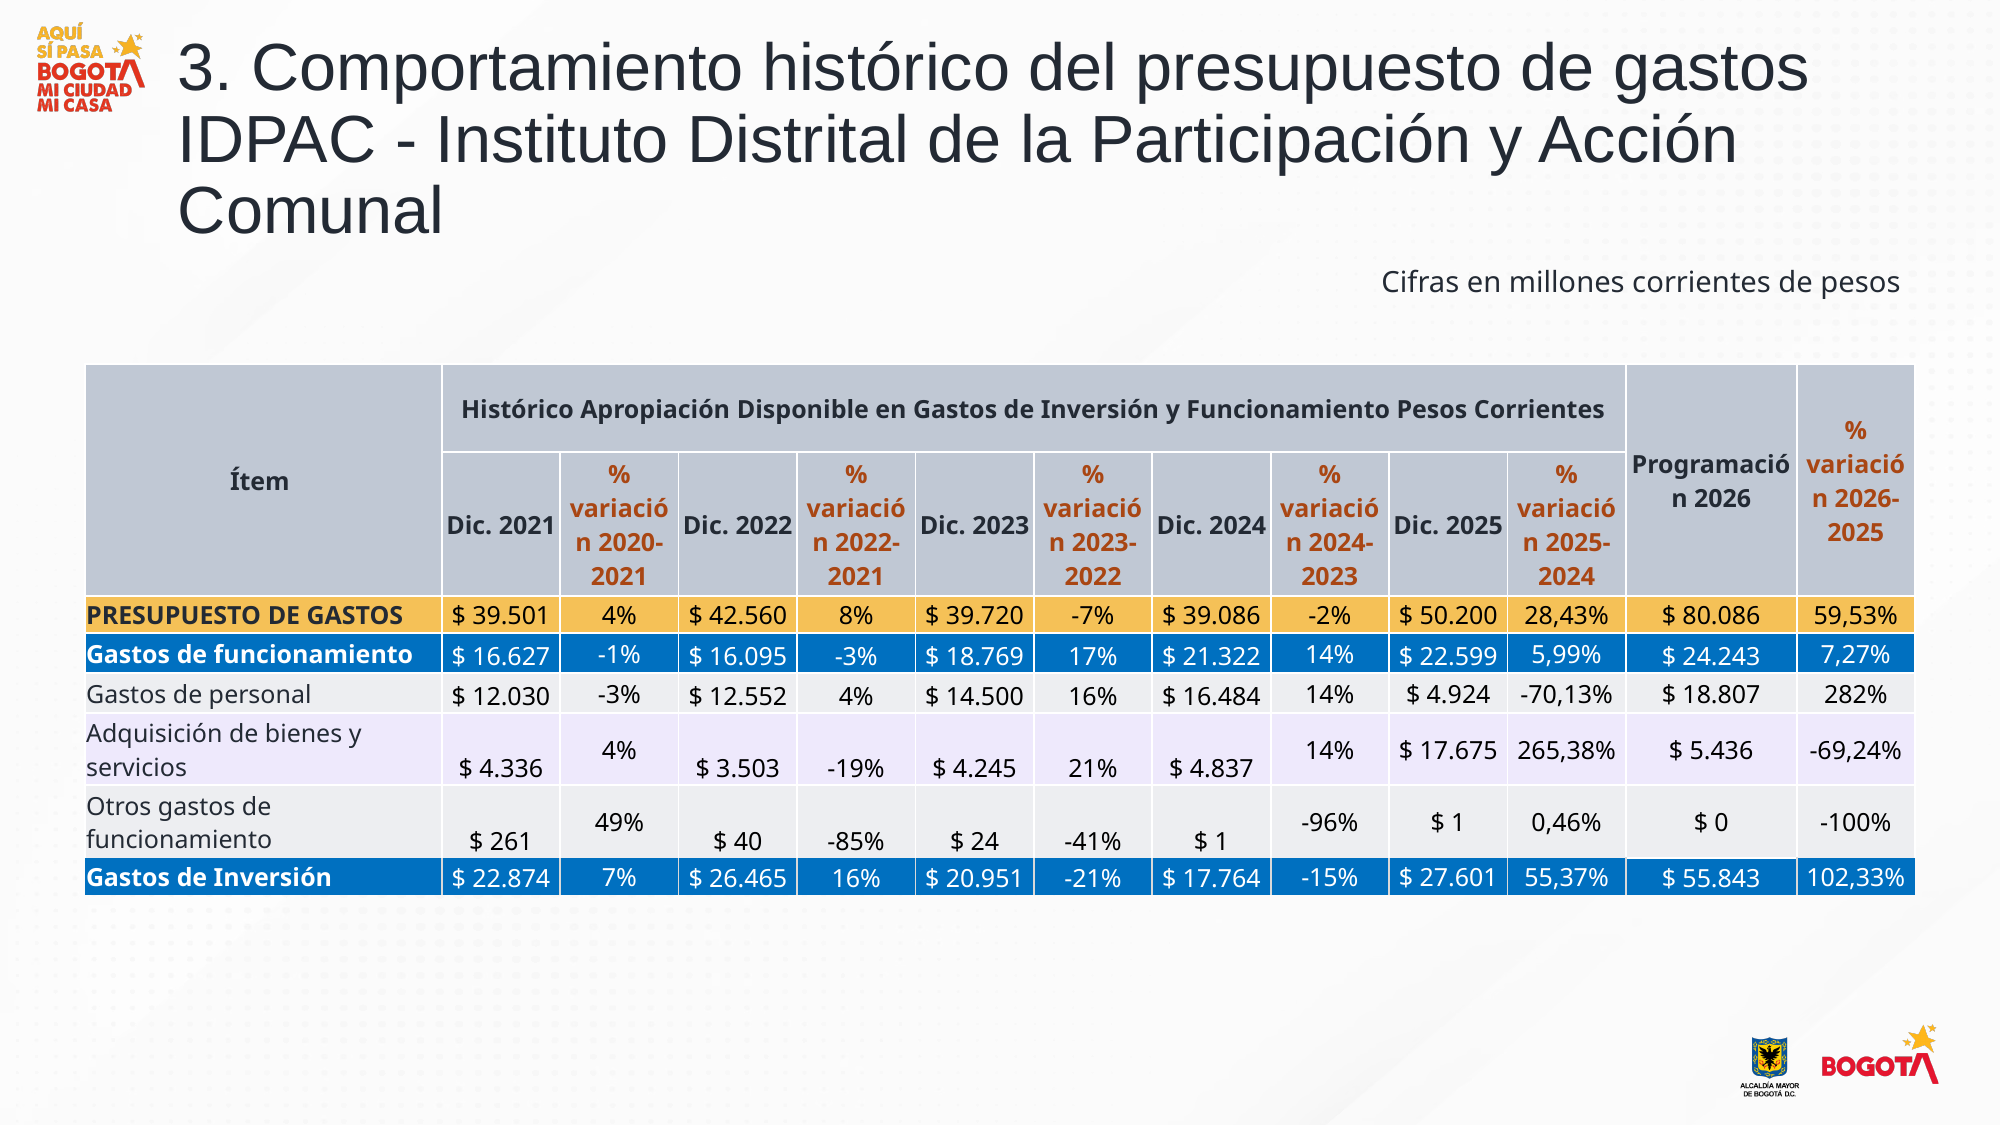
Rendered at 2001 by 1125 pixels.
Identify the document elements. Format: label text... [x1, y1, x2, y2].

table_cell -3% [561, 674, 678, 712]
table_cell 5,99% [1508, 634, 1625, 672]
table_header Ítem [86, 365, 441, 595]
table_cell 49% [561, 786, 678, 858]
table_cell Gastos de Inversión [85, 858, 441, 895]
table_cell $ 42.560 [679, 597, 796, 632]
table_cell $ 18.769 [916, 634, 1033, 672]
table_cell 14% [1272, 674, 1388, 712]
table_cell -100% [1798, 786, 1914, 858]
table_cell $ 17.675 [1390, 714, 1507, 784]
table_cell $ 80.086 [1627, 597, 1796, 632]
table_cell Gastos de personal [86, 674, 441, 712]
table_cell -69,24% [1798, 714, 1914, 784]
table_cell $ 5.436 [1627, 714, 1796, 784]
table_cell -19% [798, 714, 915, 784]
table_cell % variación 2024-2023 [1272, 453, 1388, 595]
table_cell $ 4.837 [1153, 714, 1270, 784]
table_cell $ 16.095 [679, 634, 796, 672]
table_cell $ 26.465 [679, 858, 796, 895]
table_cell $ 12.030 [443, 674, 559, 712]
table_cell $ 55.843 [1627, 859, 1796, 895]
table_cell -21% [1035, 858, 1151, 895]
table_cell $ 16.627 [443, 634, 559, 672]
table_cell $ 17.764 [1153, 858, 1270, 895]
table_cell $ 24.243 [1627, 634, 1796, 672]
table_cell $ 14.500 [916, 674, 1033, 712]
table_cell $ 27.601 [1390, 858, 1507, 895]
table_header Programación 2026 [1627, 365, 1796, 595]
table_cell $ 0 [1627, 786, 1796, 857]
table_cell 8% [798, 597, 915, 632]
table_cell $ 40 [679, 786, 796, 858]
table_cell $ 50.200 [1390, 597, 1507, 632]
table_cell Dic. 2022 [679, 453, 796, 595]
table_cell -70,13% [1508, 674, 1625, 712]
table_cell 4% [798, 674, 915, 712]
table_cell $ 1 [1153, 786, 1270, 858]
table_cell % variación 2022-2021 [798, 453, 915, 595]
table_cell % variación 2023-2022 [1035, 453, 1151, 595]
table_cell -85% [798, 786, 915, 858]
table_cell 28,43% [1508, 597, 1625, 632]
table_cell $ 24 [916, 786, 1033, 858]
table_cell 102,33% [1798, 858, 1915, 895]
table_cell % variación 2025-2024 [1508, 453, 1625, 595]
table_cell $ 1 [1390, 786, 1507, 858]
table_cell $ 22.874 [443, 858, 559, 895]
table_cell $ 3.503 [679, 714, 796, 784]
table_header Histórico Apropiación Disponible en Gastos de Inversión y Funcionamiento Pesos Corrientes [443, 365, 1625, 451]
table_cell $ 4.336 [443, 714, 559, 784]
table_cell Adquisición de bienes y servicios [86, 714, 441, 784]
table_cell -1% [561, 634, 678, 672]
table_cell $ 261 [443, 786, 559, 858]
table_cell $ 39.720 [916, 597, 1033, 632]
table_cell Dic. 2024 [1153, 453, 1270, 595]
table_cell $ 18.807 [1627, 674, 1796, 712]
table_cell $ 39.501 [443, 597, 559, 632]
table_cell -15% [1272, 858, 1388, 895]
table_cell $ 4.924 [1390, 674, 1507, 712]
table_cell -7% [1035, 597, 1151, 632]
table_cell -41% [1035, 786, 1151, 858]
table_cell Dic. 2023 [916, 453, 1033, 595]
table_cell 59,53% [1798, 597, 1914, 632]
table_cell 4% [561, 714, 678, 784]
table_cell 14% [1272, 634, 1388, 672]
table_cell $ 21.322 [1153, 634, 1270, 672]
table_cell -2% [1272, 597, 1388, 632]
picture [37, 22, 145, 112]
table_cell % variación 2020-2021 [561, 453, 678, 595]
table_header % variación 2026-2025 [1798, 365, 1914, 595]
table_cell Otros gastos de funcionamiento [86, 786, 441, 858]
table_cell Dic. 2021 [443, 453, 559, 595]
table_cell 0,46% [1508, 786, 1625, 858]
table_cell $ 4.245 [916, 714, 1033, 784]
table_cell $ 16.484 [1153, 674, 1270, 712]
table_cell Gastos de funcionamiento [86, 634, 441, 672]
text_box Cifras en millones corrientes de pesos [1365, 255, 1916, 306]
table_cell $ 39.086 [1153, 597, 1270, 632]
text_box 3. Comportamiento histórico del presupuesto de gastos IDPAC - Instituto Distrital de la Participación y Acción Comunal [163, 25, 1900, 261]
table_cell 265,38% [1508, 714, 1625, 784]
table_cell PRESUPUESTO DE GASTOS [86, 597, 441, 632]
table_cell 7,27% [1798, 634, 1914, 672]
table_cell 282% [1798, 674, 1914, 712]
table_cell Dic. 2025 [1390, 453, 1507, 595]
table_cell 16% [798, 858, 915, 895]
table_cell -96% [1272, 786, 1388, 858]
table_cell $ 22.599 [1390, 634, 1507, 672]
table_cell 14% [1272, 714, 1388, 784]
table_cell $ 12.552 [679, 674, 796, 712]
table_cell $ 20.951 [916, 858, 1033, 895]
table_cell -3% [798, 634, 915, 672]
picture [1740, 1024, 1939, 1097]
table_cell 4% [561, 597, 678, 632]
table_cell 17% [1035, 634, 1151, 672]
table_cell 21% [1035, 714, 1151, 784]
table_cell 16% [1035, 674, 1151, 712]
table_cell 7% [561, 858, 678, 895]
table_cell 55,37% [1508, 858, 1625, 895]
